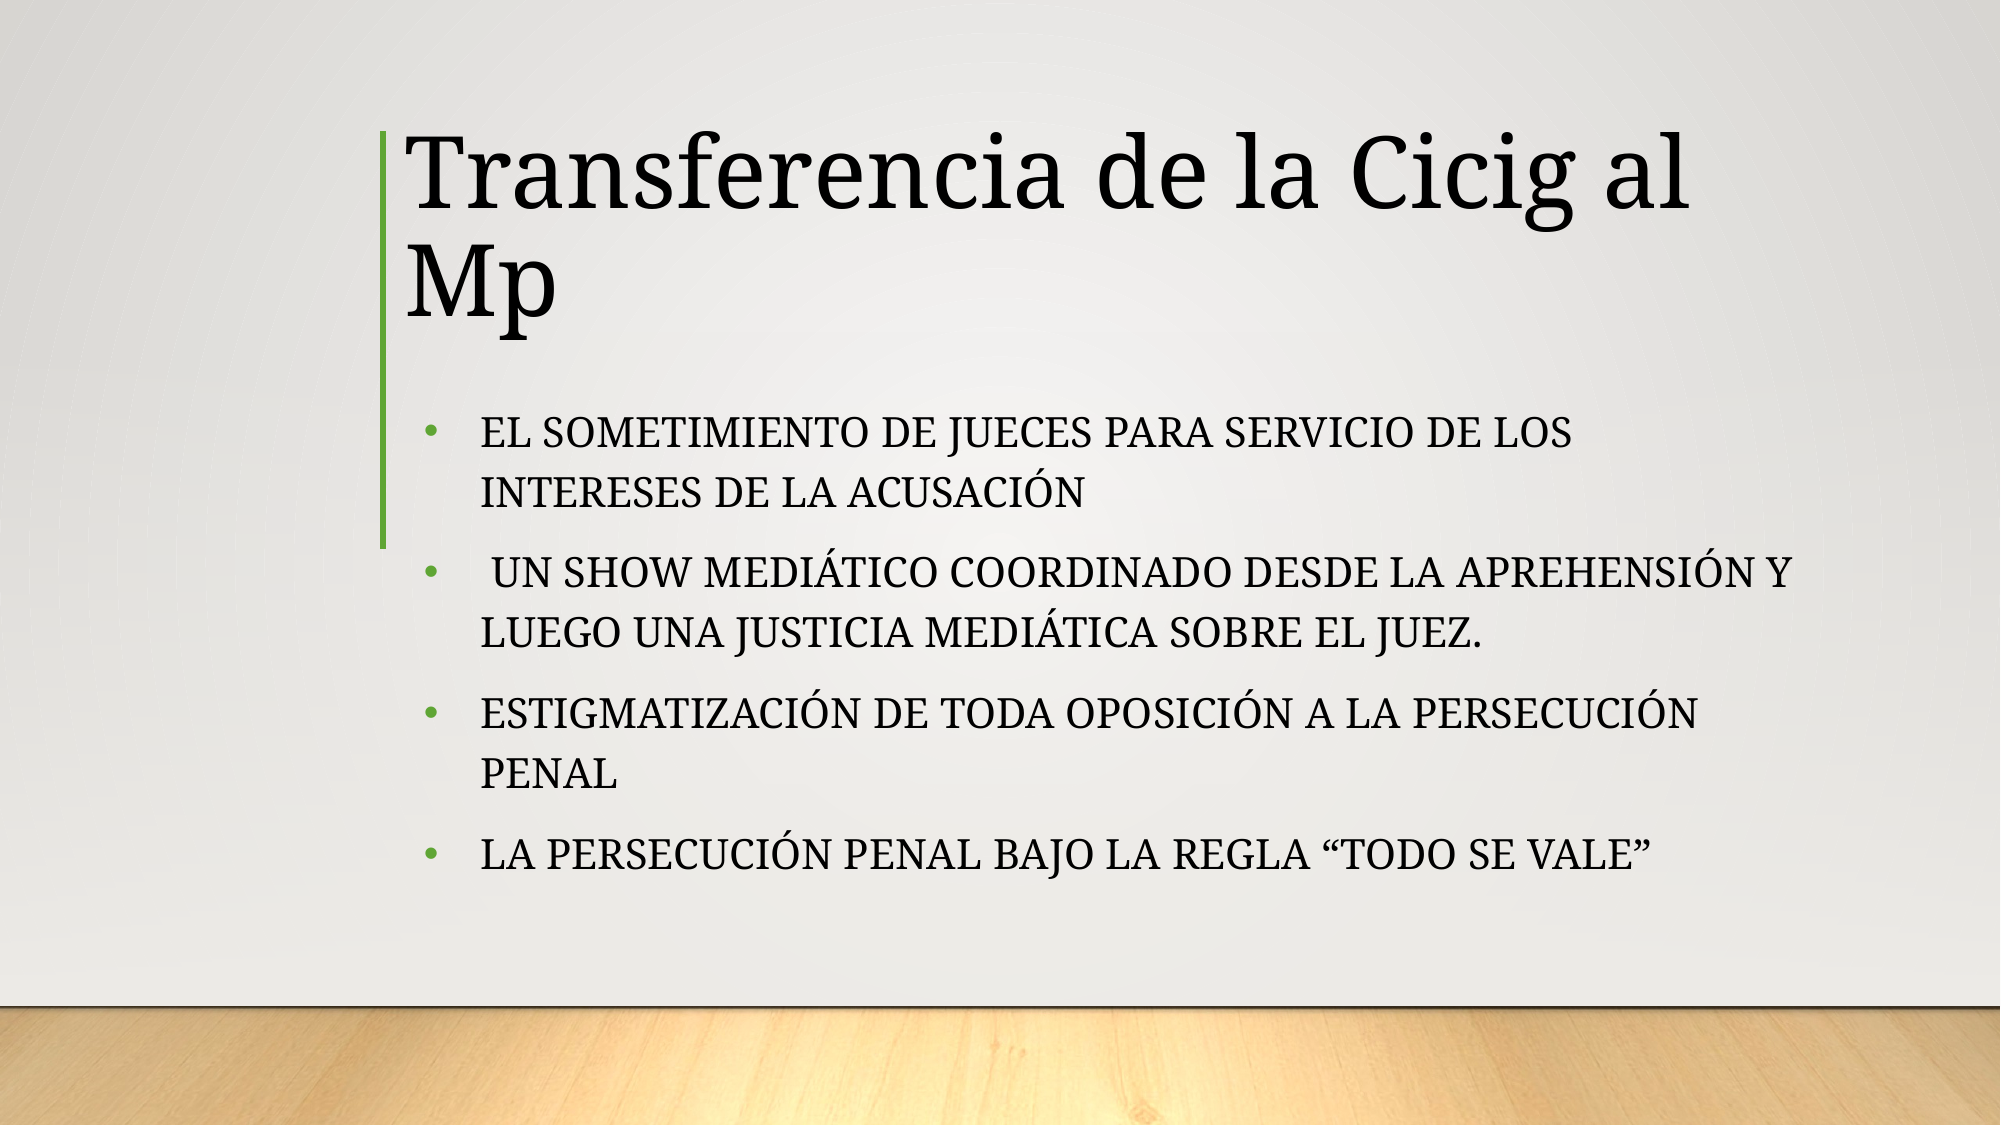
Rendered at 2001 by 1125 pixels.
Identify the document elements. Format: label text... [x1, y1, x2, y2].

picture [0, 1006, 2000, 1125]
title Transferencia de la Cicig al Mp [389, 0, 1794, 338]
subtitle El sometimiento de jueces para servicio de los intereses de la acusación un show mediático coordinado desde la aprehensión y luego una justicia mediática sobre el juez. Estigmatización de toda oposición a la persecución penal La persecución penal bajo la regla “todo se vale” [408, 380, 1814, 740]
